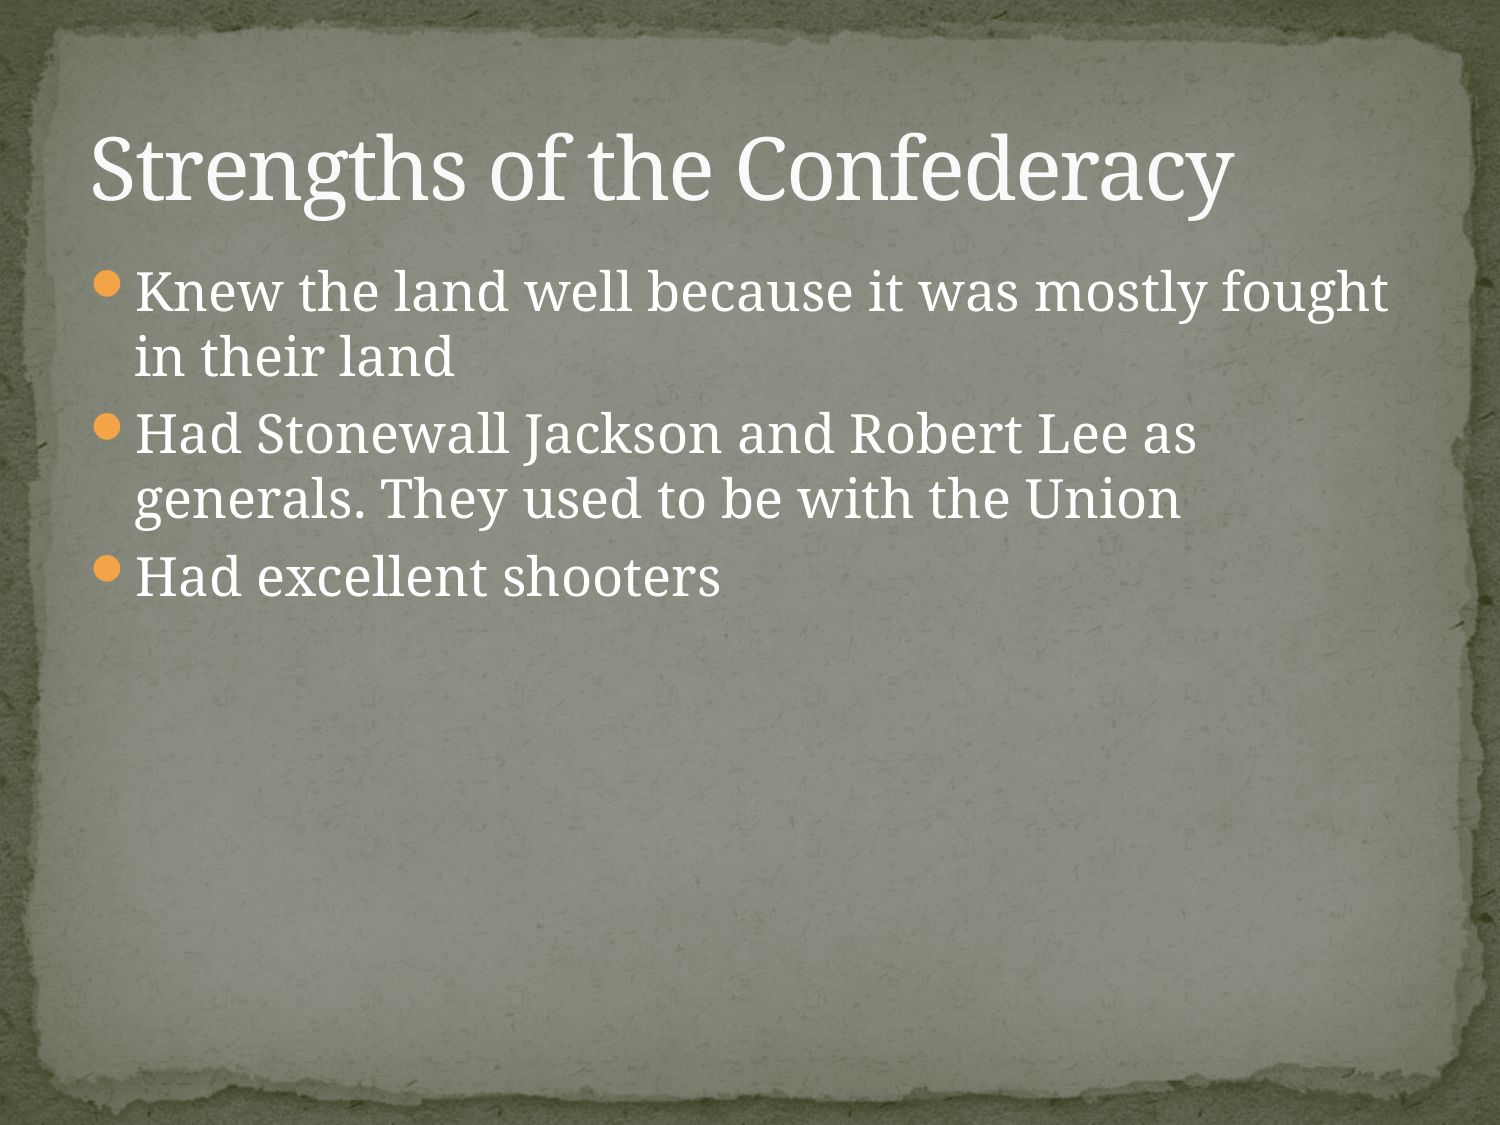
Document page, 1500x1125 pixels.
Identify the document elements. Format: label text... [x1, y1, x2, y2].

title Strengths of the Confederacy [74, 24, 1425, 225]
list Knew the land well because it was mostly fought in their land Had Stonewall Jackson and Robert Lee as generals. They used to be with the Union Had excellent shooters [75, 249, 1425, 1000]
